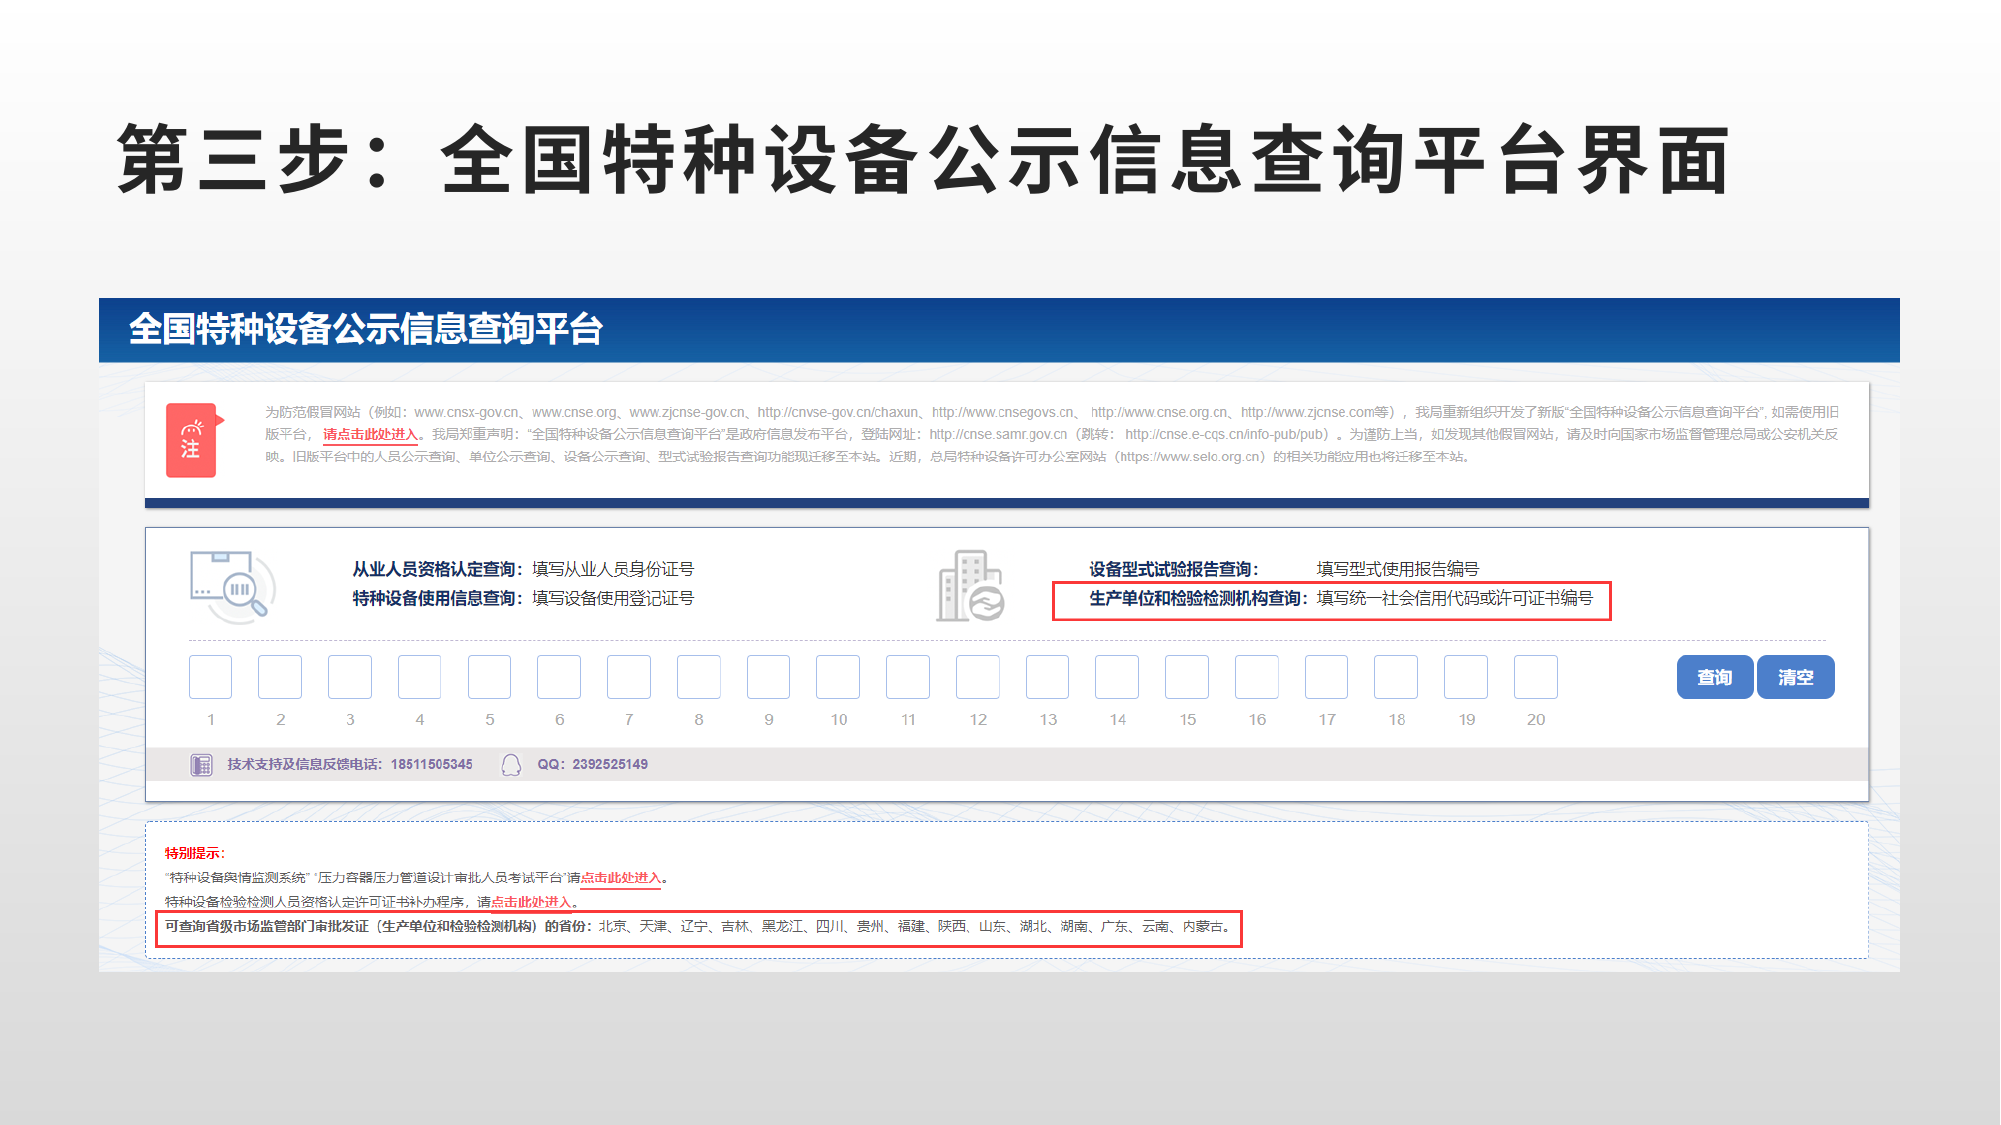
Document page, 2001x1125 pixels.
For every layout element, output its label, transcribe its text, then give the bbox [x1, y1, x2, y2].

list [99, 298, 1900, 972]
title 第三步：全国特种设备公示信息查询平台界面 [99, 99, 1900, 216]
